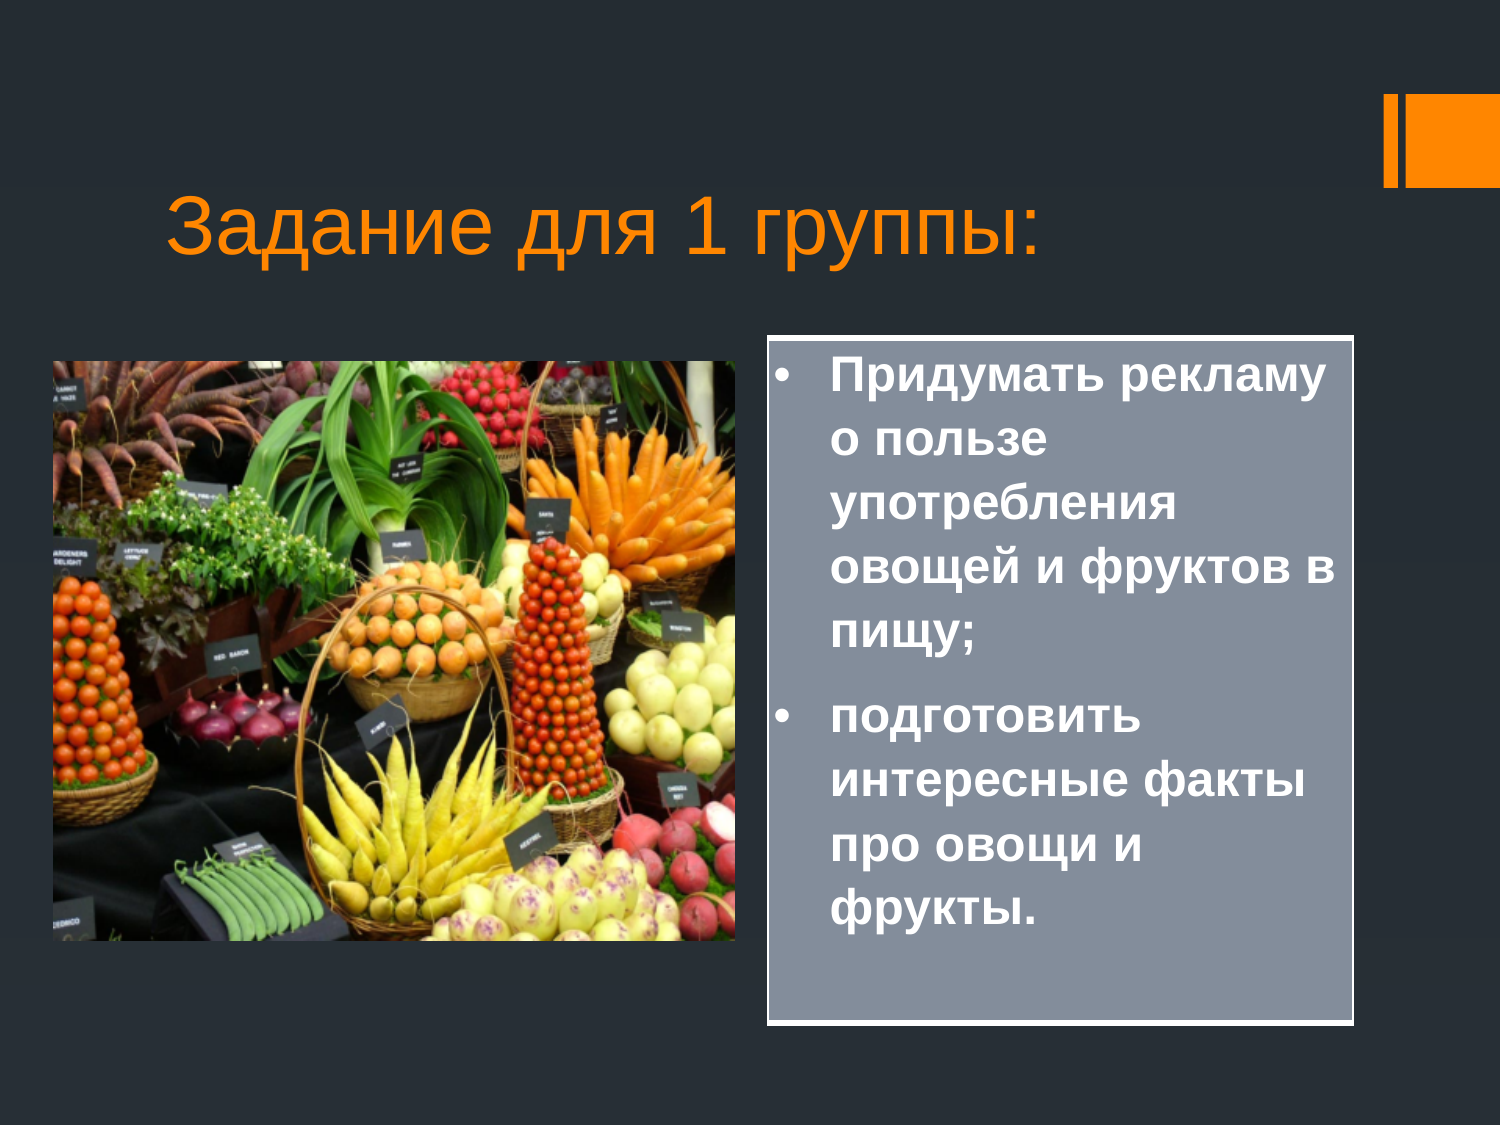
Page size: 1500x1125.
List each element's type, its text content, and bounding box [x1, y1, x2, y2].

title Задание для 1 группы: [150, 78, 1350, 279]
table_header Придумать рекламу о пользе употребления овощей и фруктов в пищу; подготовить интересные факты про овощи и фрукты. [769, 341, 1352, 1020]
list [52, 361, 736, 941]
